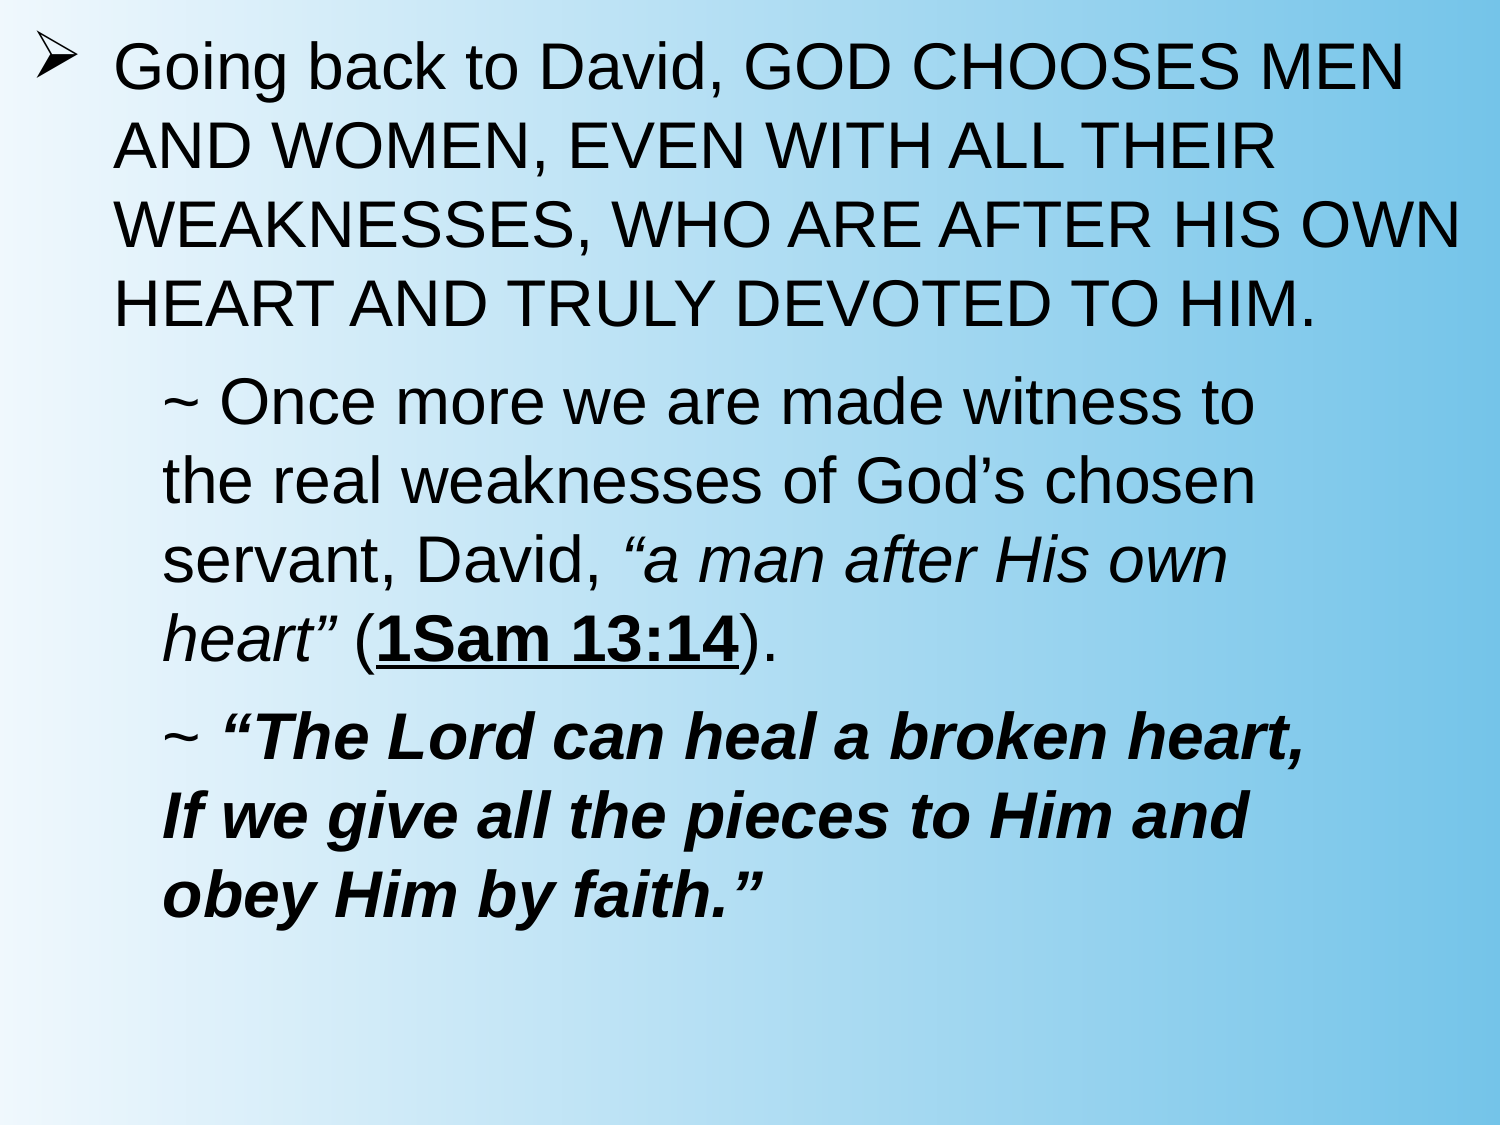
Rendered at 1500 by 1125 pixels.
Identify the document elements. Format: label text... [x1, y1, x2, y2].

subtitle Going back to David, GOD CHOOSES MEN AND WOMEN, EVEN WITH ALL THEIR WEAKNESSES, WHO ARE AFTER HIS OWN HEART AND TRULY DEVOTED TO HIM. ~ Once more we are made witness to the real weaknesses of God’s chosen servant, David, “a man after His own heart” (1Sam 13:14). ~ “The Lord can heal a broken heart, If we give all the pieces to Him and obey Him by faith.” [16, 16, 1482, 1104]
